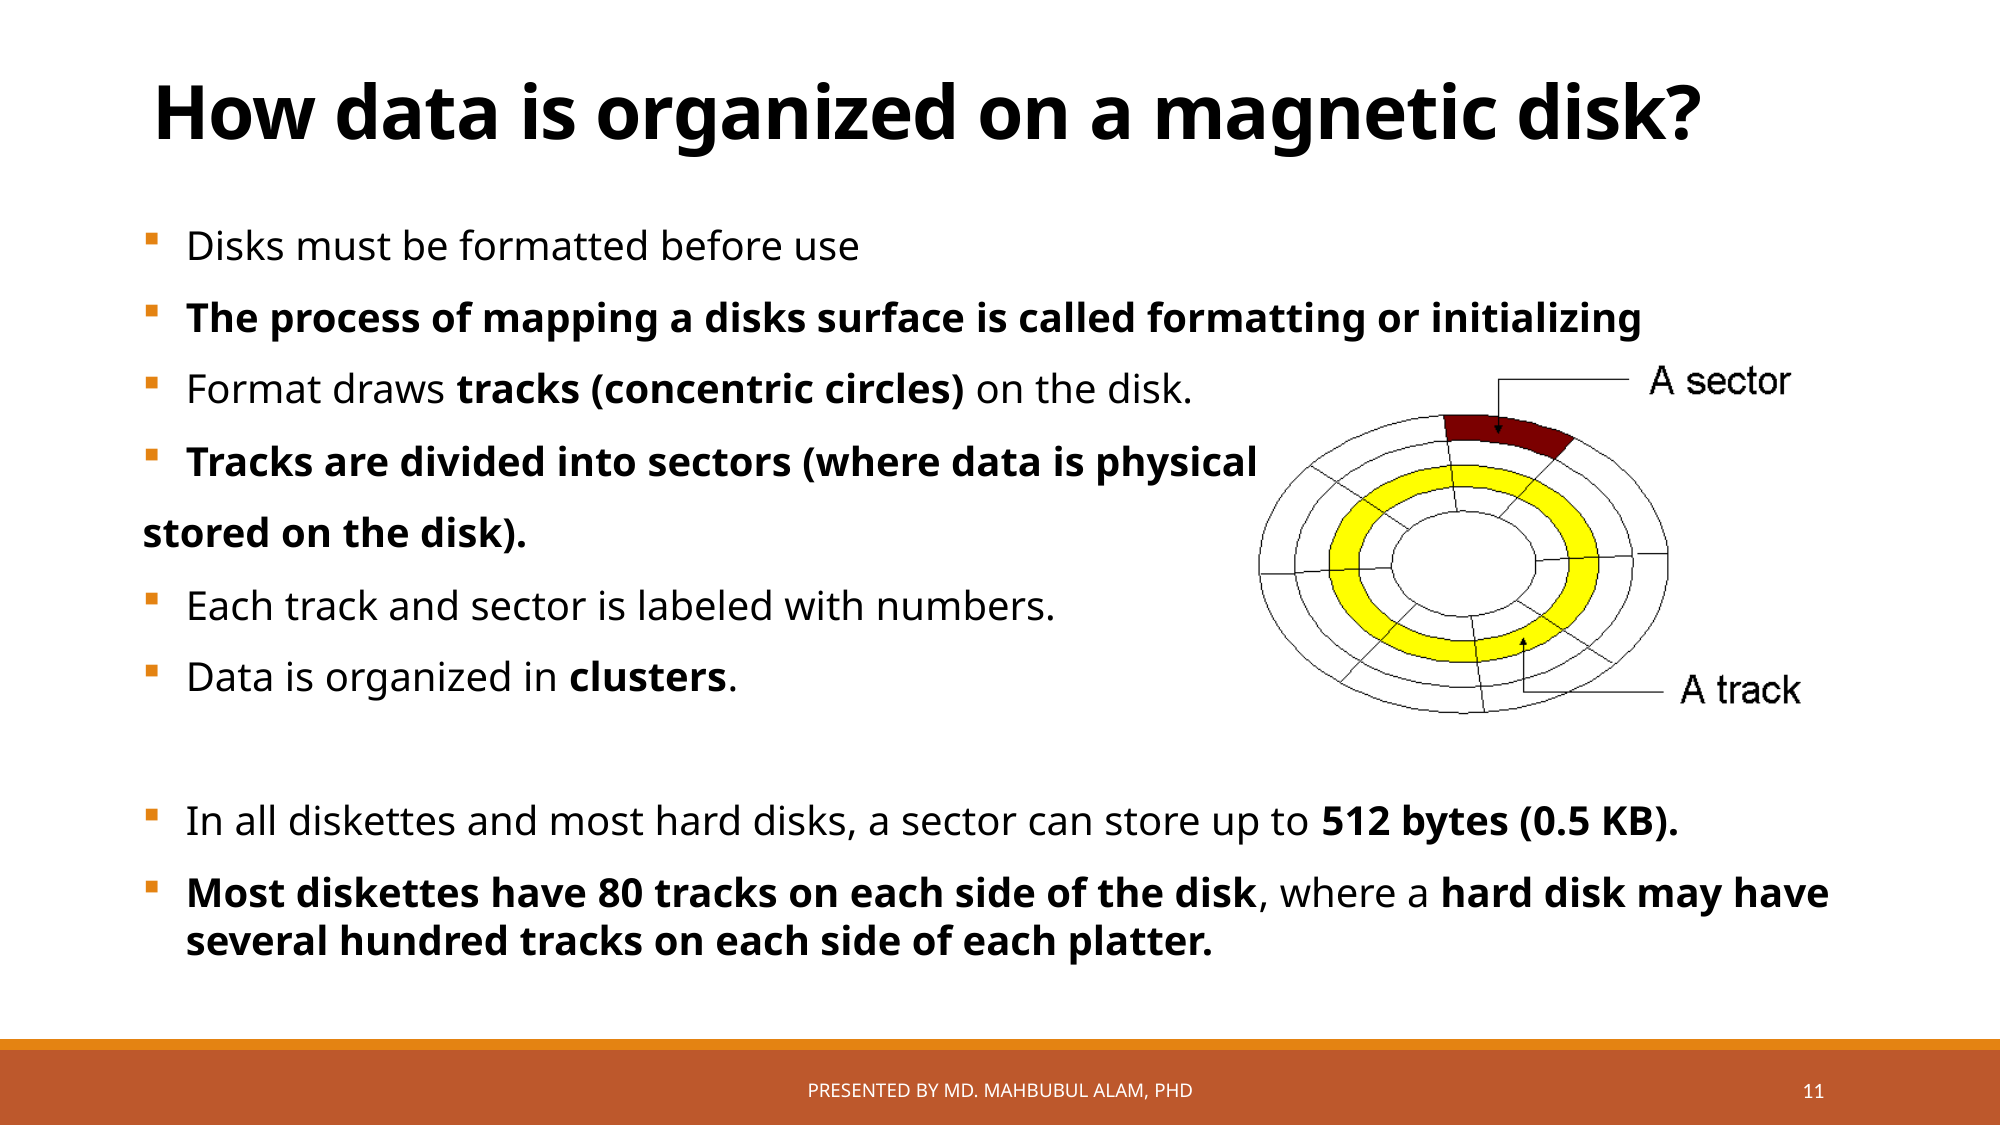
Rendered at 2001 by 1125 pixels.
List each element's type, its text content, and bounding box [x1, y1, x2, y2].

picture [1254, 349, 1828, 726]
footer Presented by Md. Mahbubul Alam, PhD [604, 1059, 1396, 1120]
title How data is organized on a magnetic disk? [137, 62, 1830, 163]
list Disks must be formatted before use The process of mapping a disks surface is called formatting or initializing Format draws tracks (concentric circles) on the disk. Tracks are divided into sectors (where data is physically stored on the disk). Each track and sector is labeled with numbers. Data is organized in clusters. In all diskettes and most hard disks, a sector can store up to 512 bytes (0.5 KB). Most diskettes have 80 tracks on each side of the disk, where a hard disk may have several hundred tracks on each side of each platter. [142, 212, 1943, 976]
slide_number 11 [1624, 1059, 1840, 1120]
